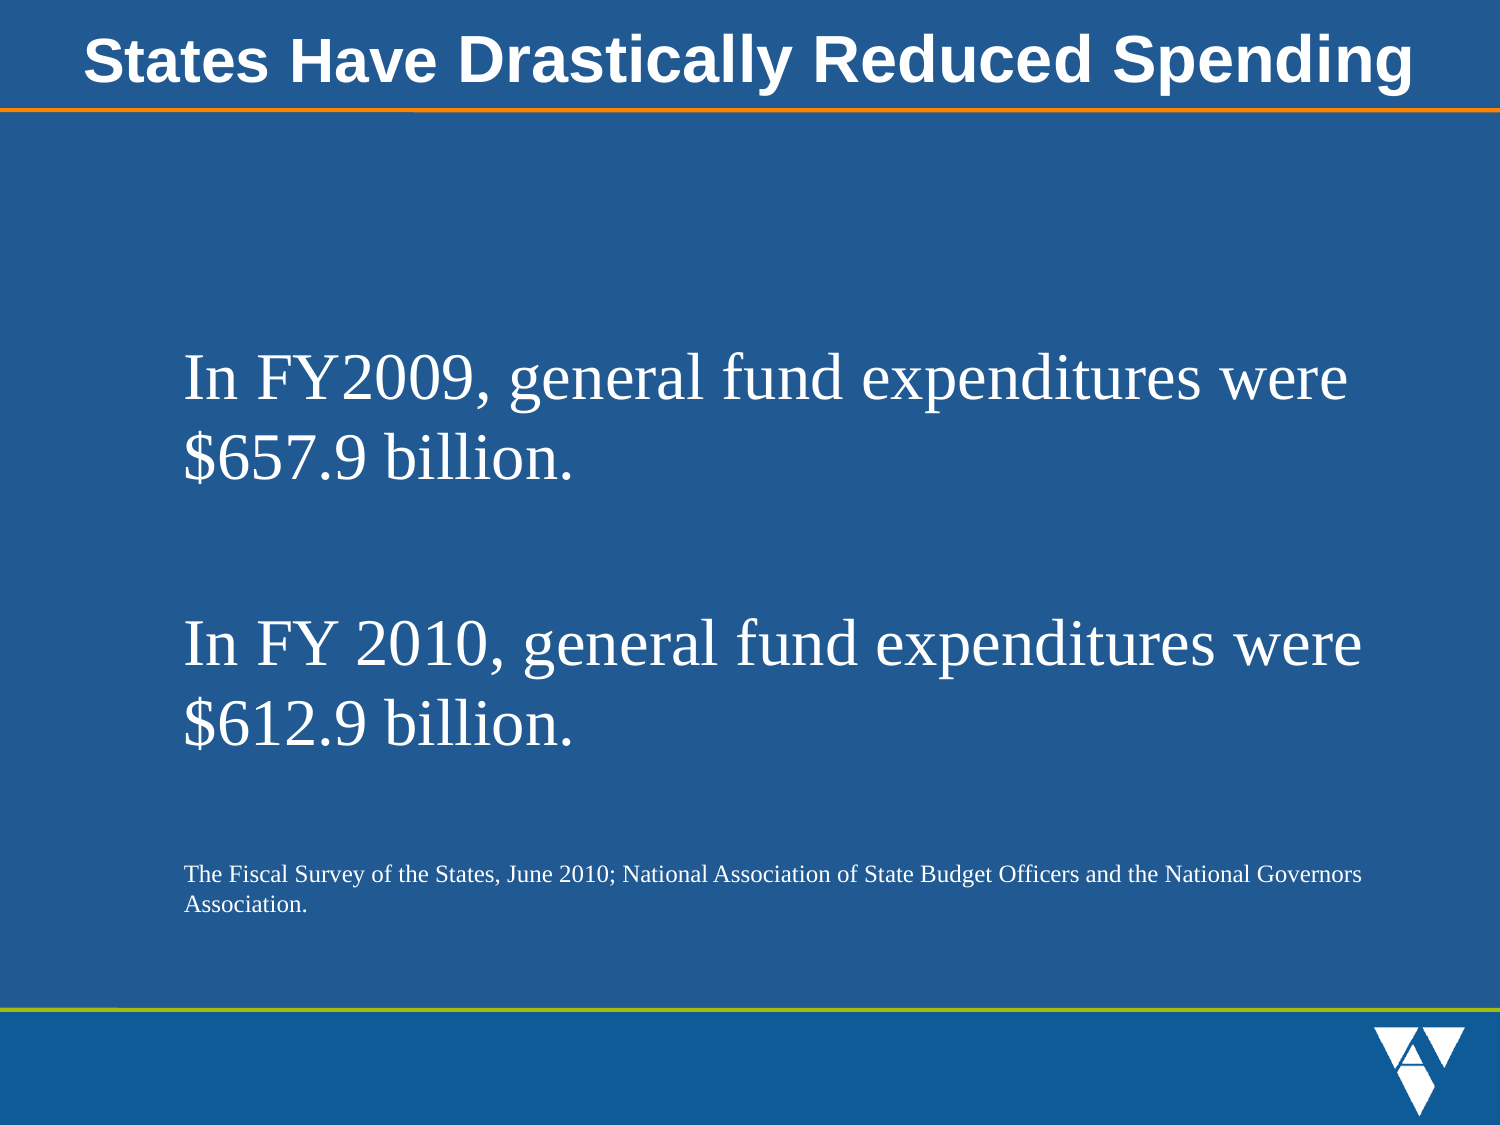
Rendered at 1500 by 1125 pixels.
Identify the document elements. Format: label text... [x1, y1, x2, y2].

text_box States Have Drastically Reduced Spending [0, 0, 1500, 110]
picture [0, 1012, 1500, 1125]
list In FY2009, general fund expenditures were $657.9 billion. In FY 2010, general fund expenditures were $612.9 billion. The Fiscal Survey of the States, June 2010; National Association of State Budget Officers and the National Governors Association. [112, 324, 1388, 1001]
